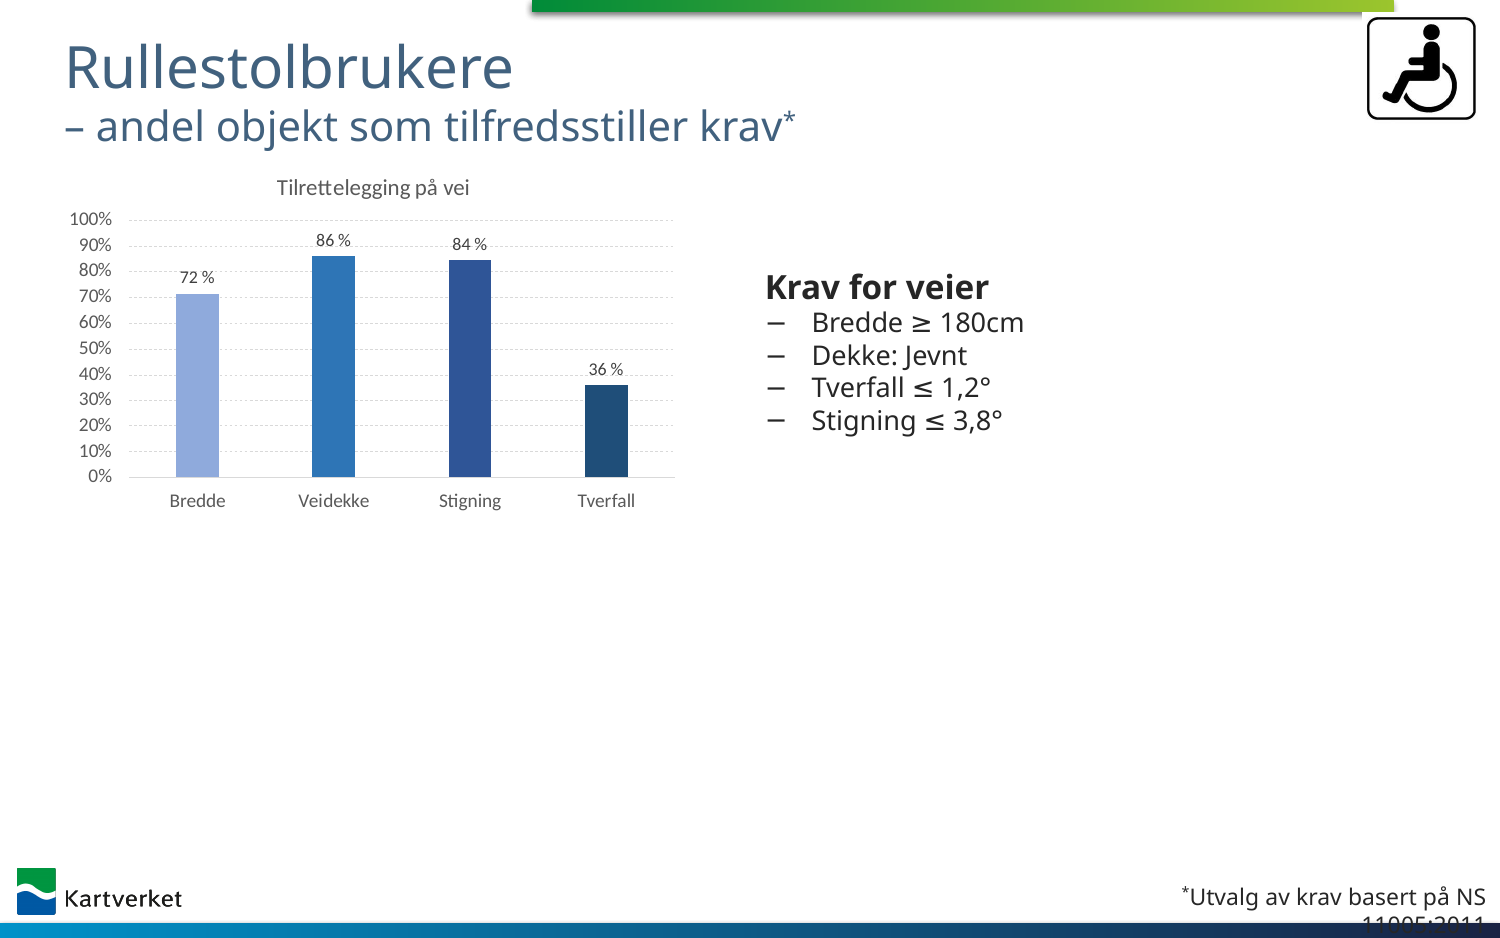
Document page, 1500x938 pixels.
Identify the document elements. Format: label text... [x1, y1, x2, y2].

picture [1362, 12, 1481, 126]
text_box Krav for veier Bredde ≥ 180cm Dekke: Jevnt Tverfall ≤ 1,2° Stigning ≤ 3,8° [750, 258, 1234, 444]
text_box Rullestolbrukere – andel objekt som tilfredsstiller krav* [49, 25, 1431, 158]
text_box *Utvalg av krav basert på NS 11005:2011 [1068, 873, 1500, 938]
picture [62, 166, 685, 519]
